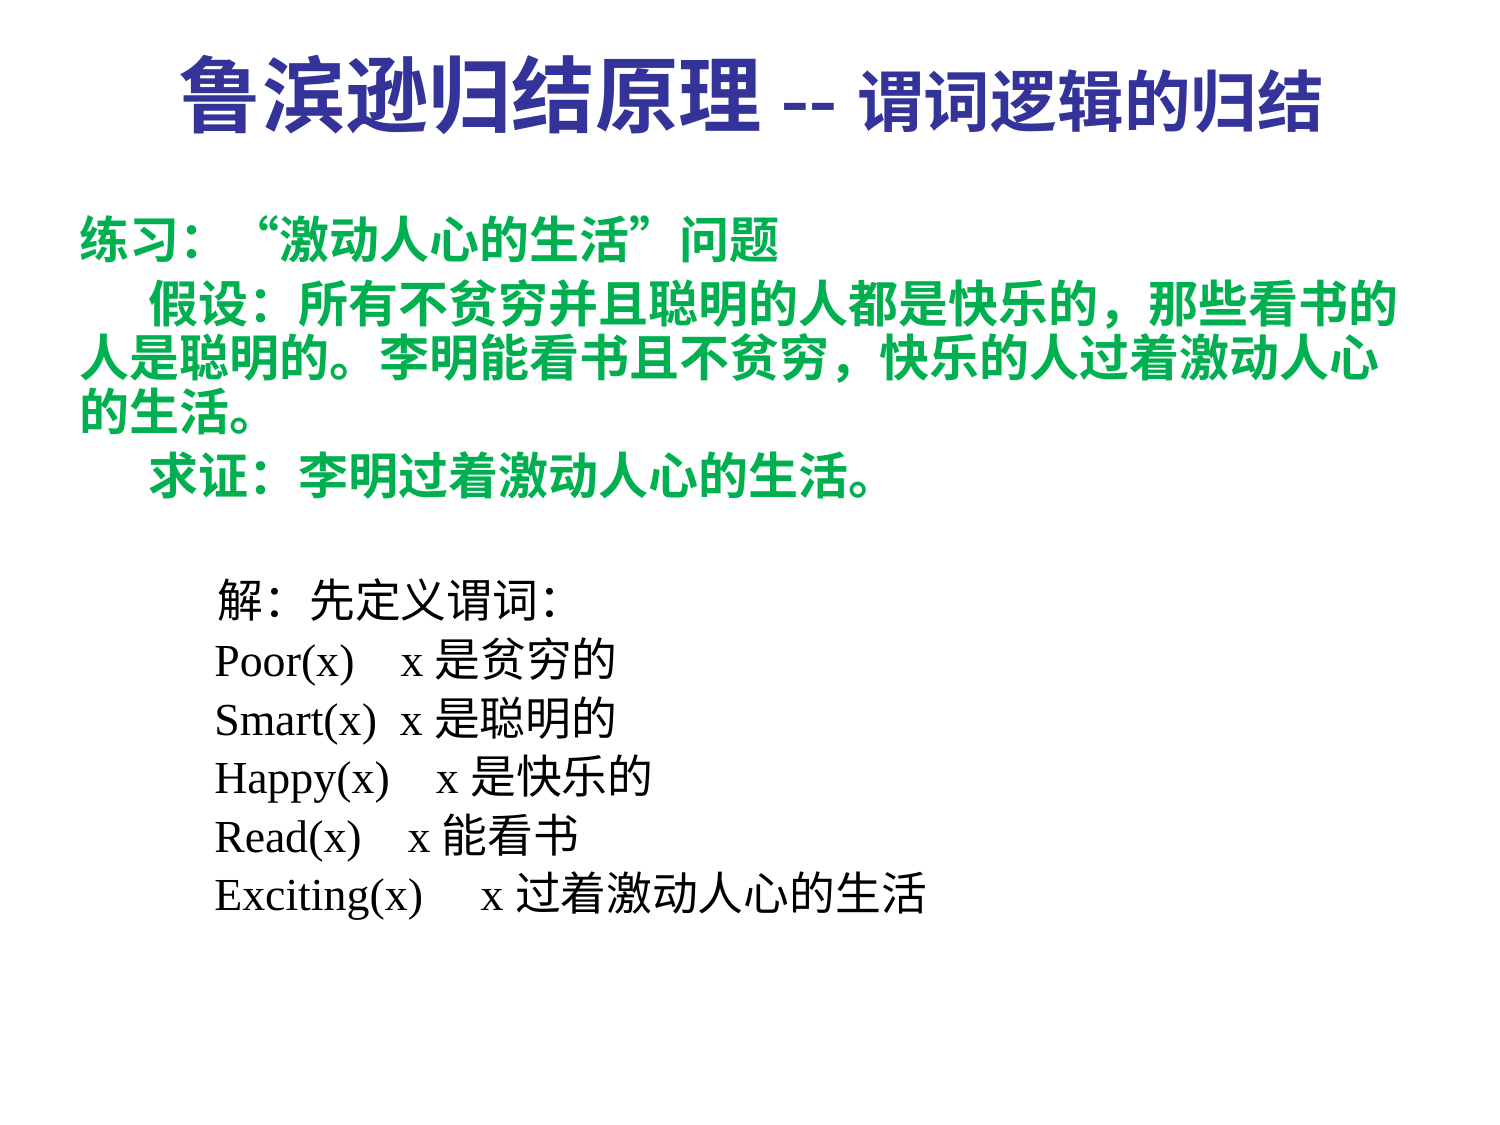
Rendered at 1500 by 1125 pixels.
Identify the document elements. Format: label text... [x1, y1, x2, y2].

list 练习：“激动人心的生活”问题 假设：所有不贫穷并且聪明的人都是快乐的，那些看书的人是聪明的。李明能看书且不贫穷，快乐的人过着激动人心的生活。 求证：李明过着激动人心的生活。 解：先定义谓词： Poor(x) x是贫穷的 Smart(x) x是聪明的 Happy(x) x是快乐的 Read(x) x能看书 Exciting(x) x过着激动人心的生活 [64, 208, 1425, 1059]
text_box 鲁滨逊归结原理--谓词逻辑的归结 [76, 19, 1427, 168]
